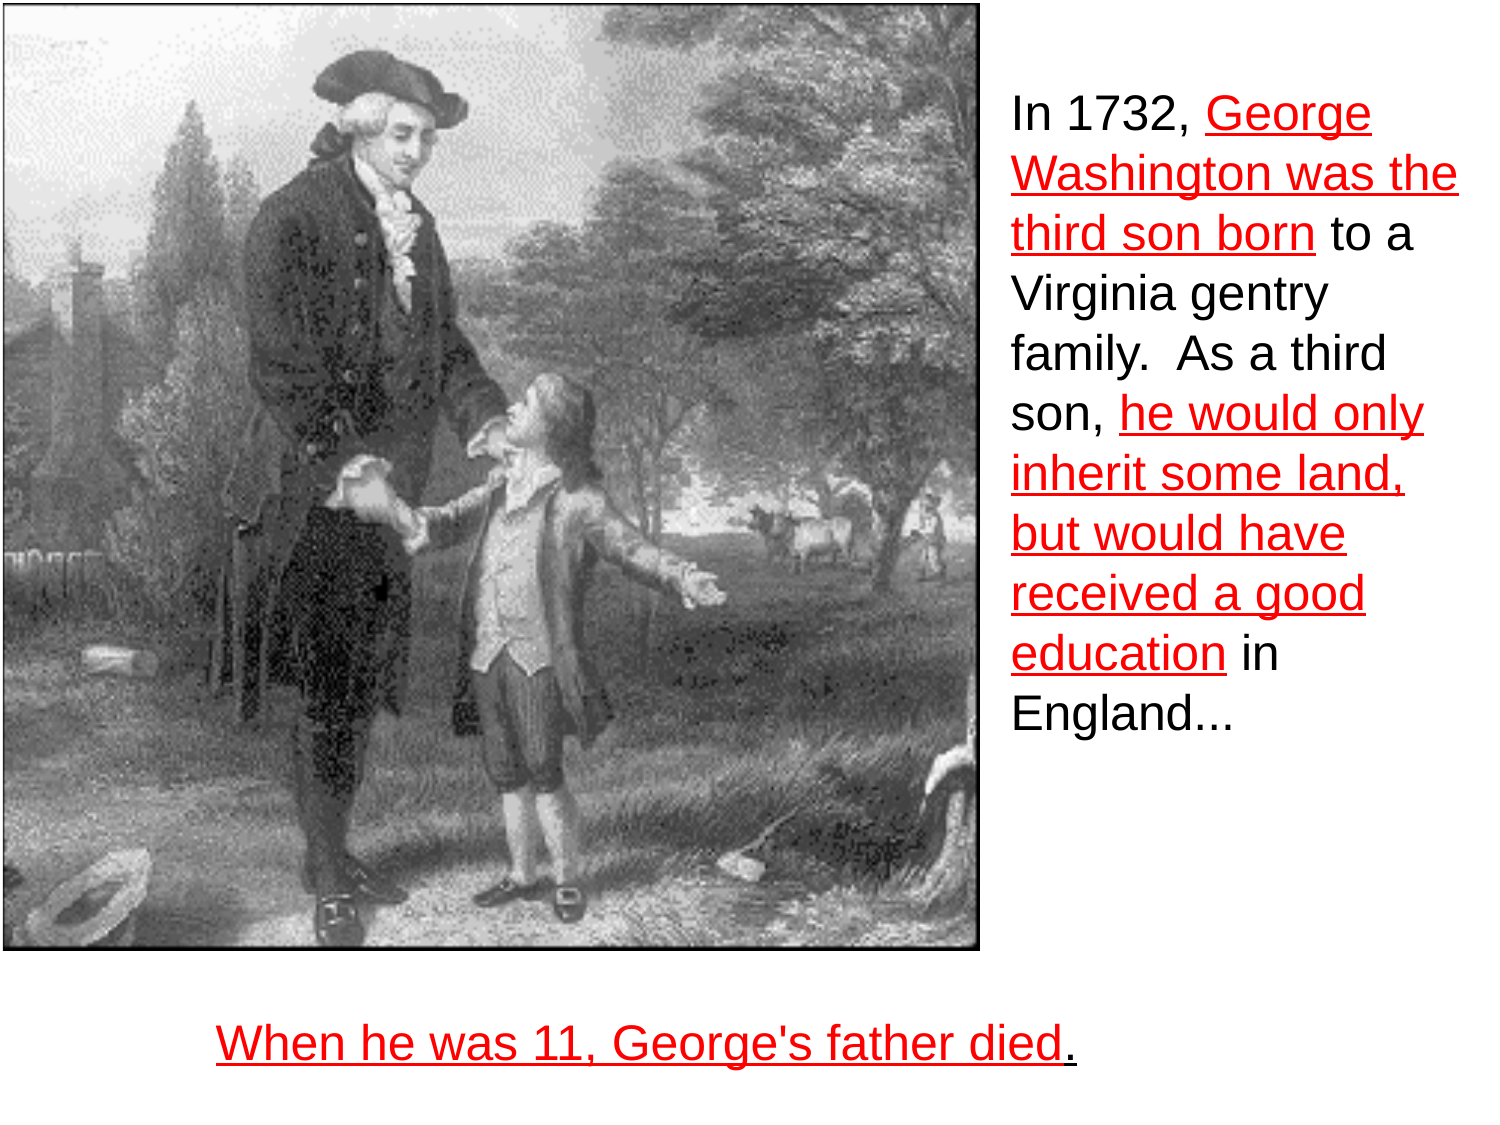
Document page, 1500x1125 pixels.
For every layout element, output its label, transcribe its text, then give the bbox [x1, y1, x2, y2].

text_box In 1732, George Washington was the third son born to a Virginia gentry family. As a third son, he would only inherit some land, but would have received a good education in England... [1005, 75, 1483, 869]
text_box [2, 3, 980, 951]
text_box When he was 11, George's father died. [209, 1004, 1139, 1088]
